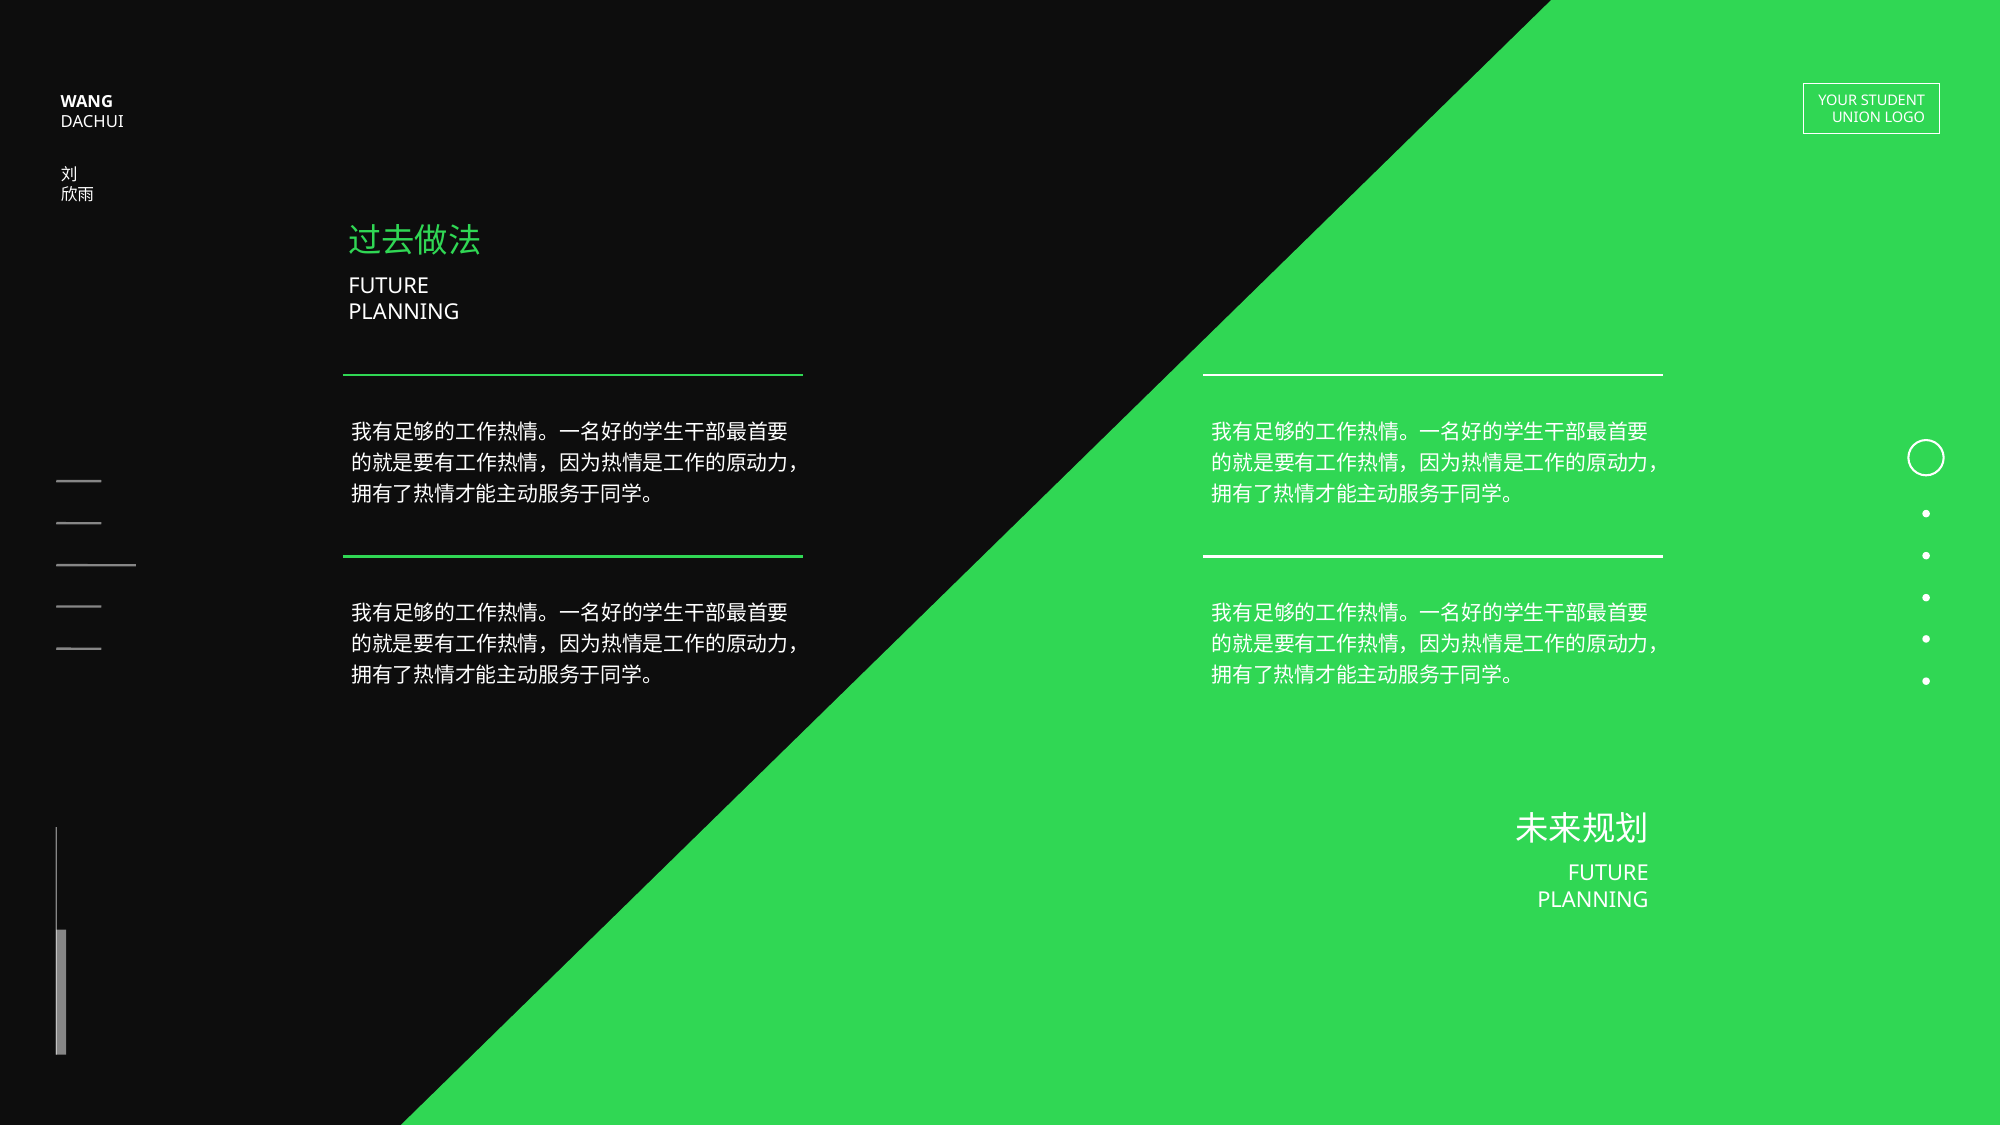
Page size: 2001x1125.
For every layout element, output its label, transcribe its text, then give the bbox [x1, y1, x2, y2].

text_box YOUR STUDENT UNION LOGO [1803, 83, 1940, 134]
text_box [1921, 550, 1931, 561]
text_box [336, 375, 804, 515]
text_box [1196, 556, 1664, 696]
text_box [1907, 438, 1945, 477]
text_box [1921, 634, 1931, 644]
text_box FUTURE PLANNING [1474, 851, 1664, 919]
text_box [56, 827, 67, 1055]
text_box [1921, 508, 1931, 519]
text_box [1921, 676, 1931, 686]
text_box WANG DACHUI [45, 83, 200, 139]
text_box 过去做法 [333, 211, 502, 264]
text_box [1196, 375, 1664, 515]
text_box [399, 0, 2000, 1125]
text_box 未来规划 [1495, 799, 1664, 851]
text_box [336, 556, 804, 696]
text_box [1921, 592, 1931, 603]
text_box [56, 480, 136, 650]
text_box 刘 欣雨 [46, 156, 126, 212]
text_box FUTURE PLANNING [333, 264, 523, 332]
